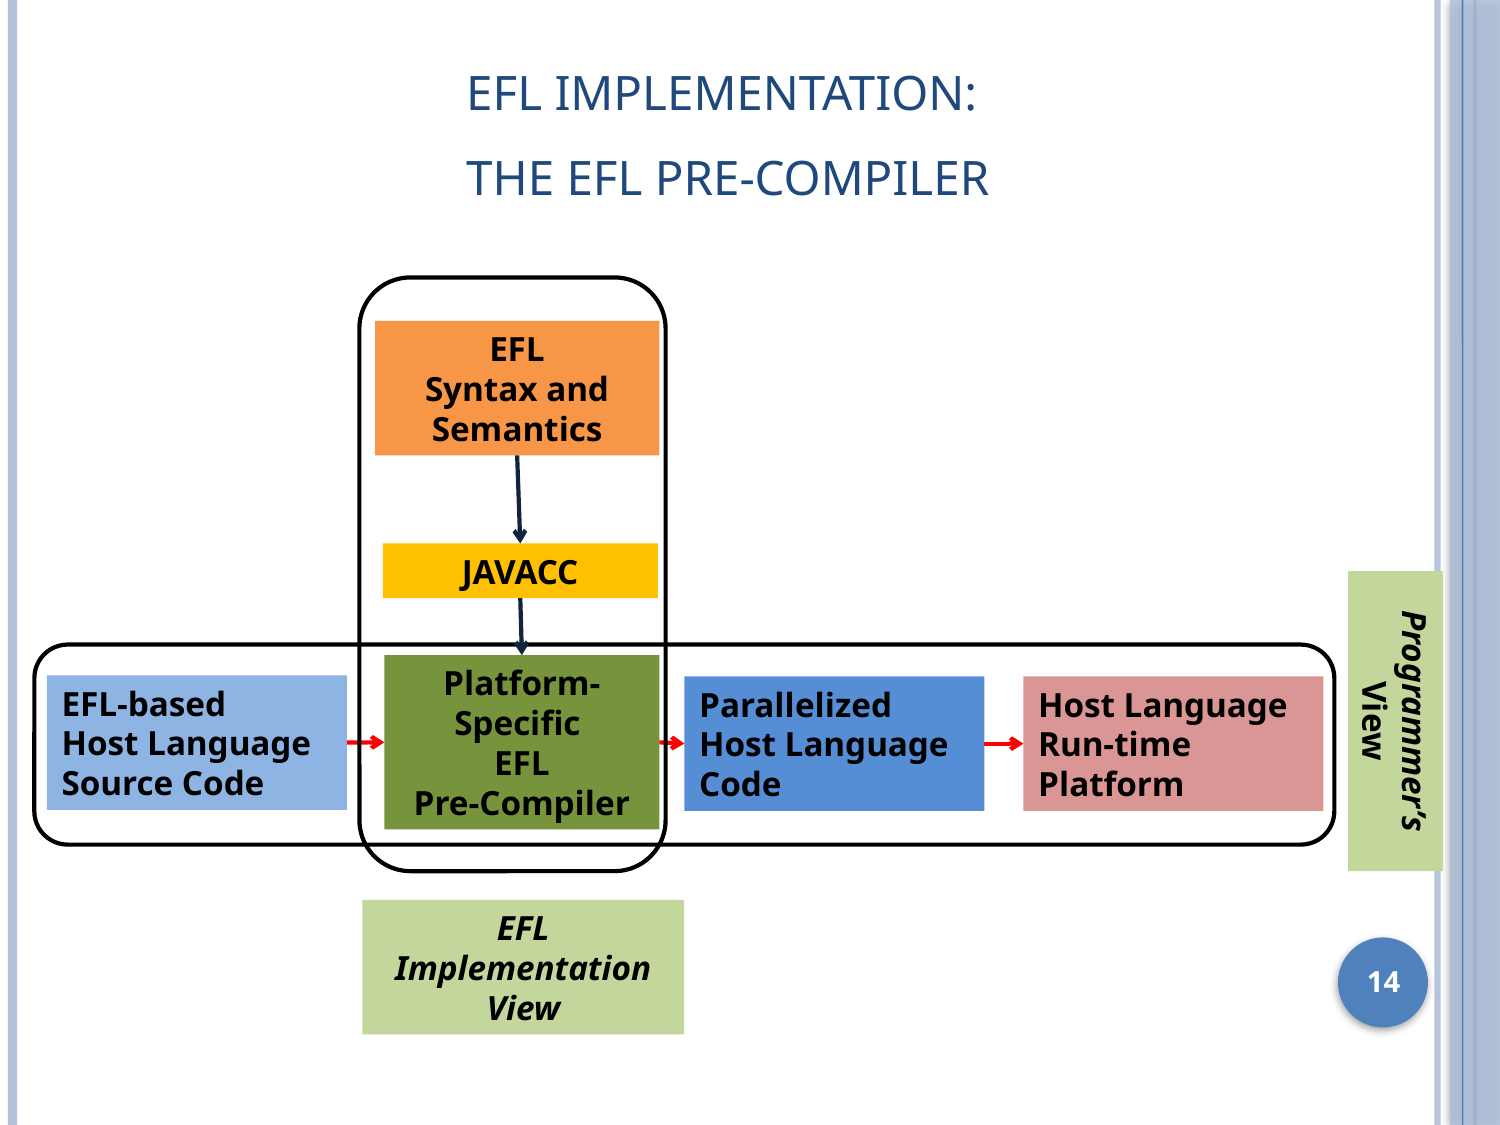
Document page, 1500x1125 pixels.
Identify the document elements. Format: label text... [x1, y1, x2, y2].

text_box EFL Implementation View [362, 899, 685, 1035]
slide_number 14 [1333, 940, 1434, 1027]
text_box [46, 570, 1444, 872]
text_box [357, 275, 668, 568]
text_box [516, 456, 521, 544]
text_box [519, 598, 523, 656]
text_box [32, 655, 40, 834]
title EFL Implementation: The EFL Pre-compiler [71, 26, 1385, 213]
